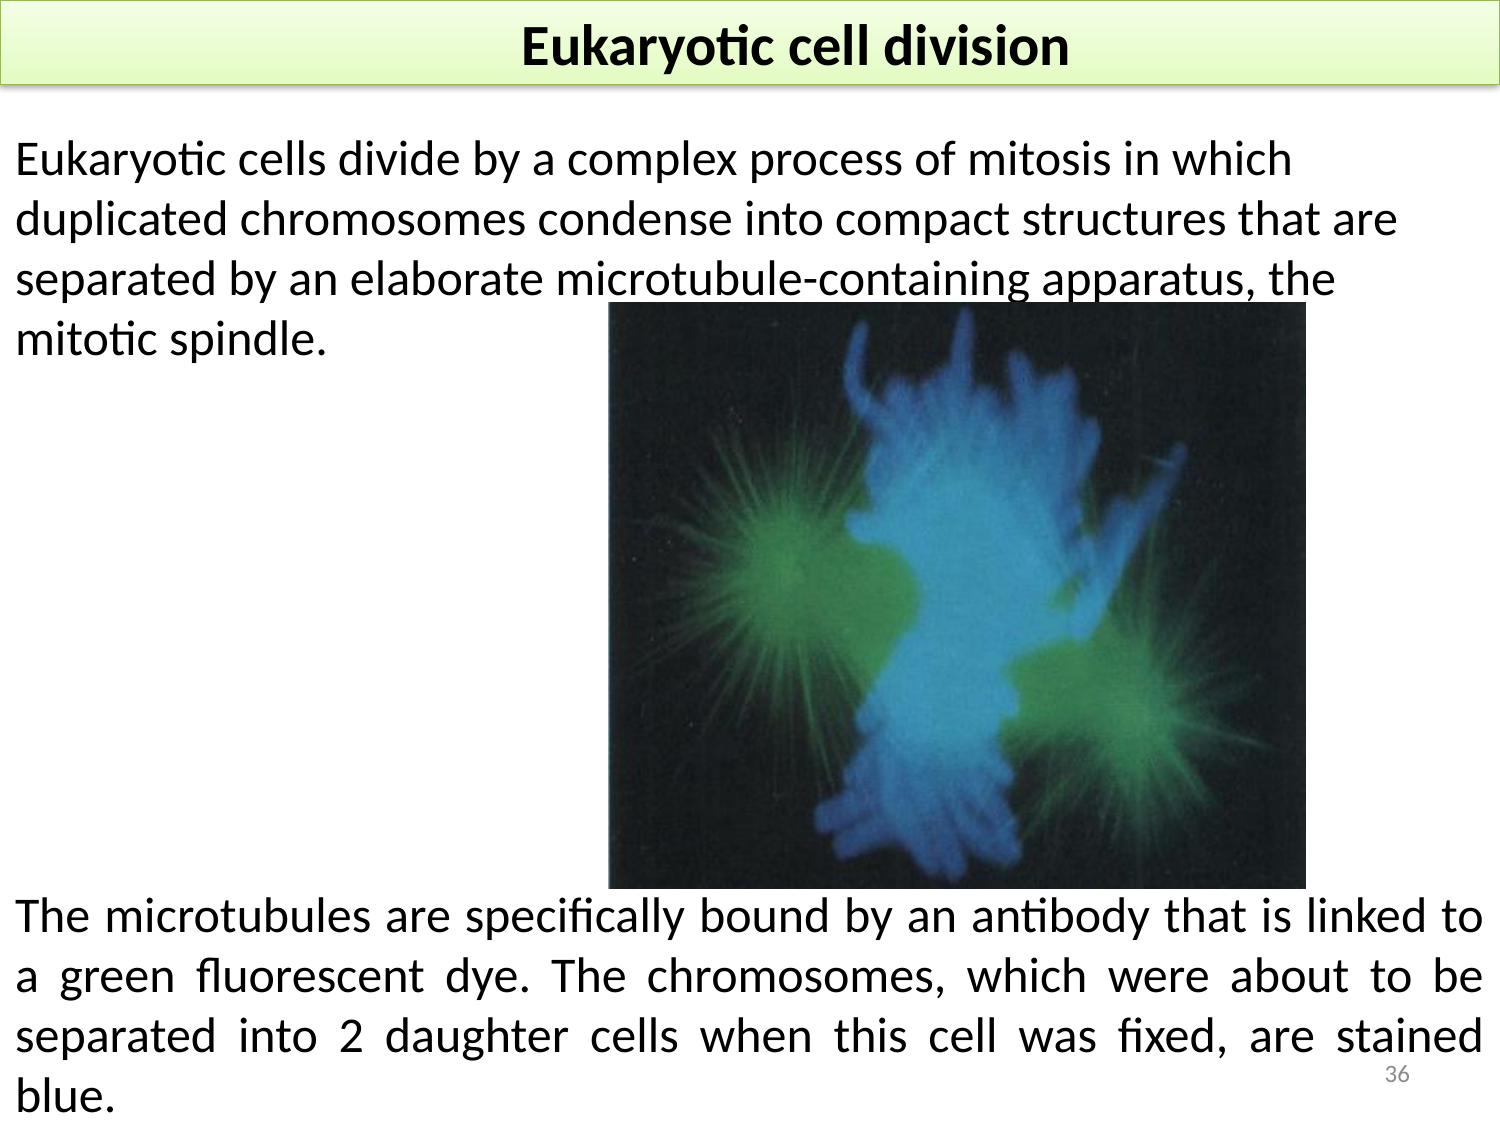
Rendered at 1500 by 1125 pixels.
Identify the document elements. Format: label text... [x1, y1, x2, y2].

text_box The microtubules are specifically bound by an antibody that is linked to a green fluorescent dye. The chromosomes, which were about to be separated into 2 daughter cells when this cell was fixed, are stained blue. [0, 874, 1500, 1125]
text_box Eukaryotic cell division [0, 0, 1500, 85]
title Eukaryotic cells divide by a complex process of mitosis in which duplicated chromosomes condense into compact structures that are separated by an elaborate microtubule-containing apparatus, the mitotic spindle. [0, 91, 1500, 514]
picture [608, 302, 1306, 889]
